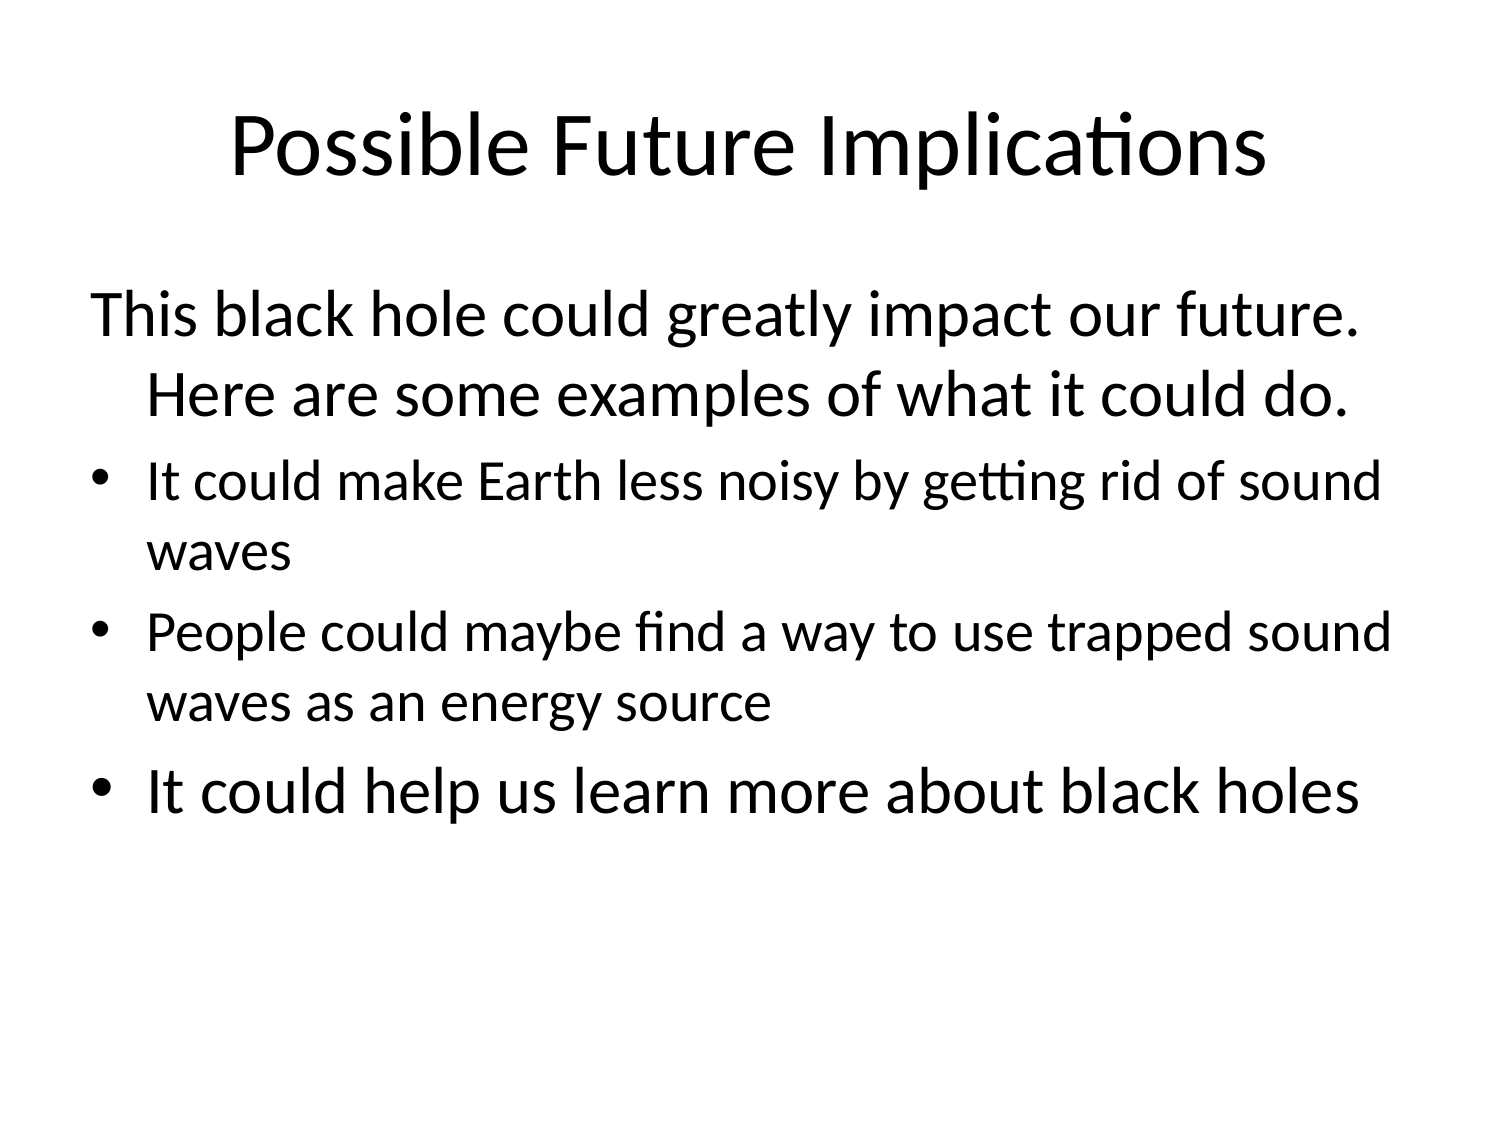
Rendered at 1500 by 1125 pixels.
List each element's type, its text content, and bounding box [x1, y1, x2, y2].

list This black hole could greatly impact our future. Here are some examples of what it could do. It could make Earth less noisy by getting rid of sound waves People could maybe find a way to use trapped sound waves as an energy source It could help us learn more about black holes [75, 262, 1425, 1005]
title Possible Future Implications [75, 45, 1425, 233]
